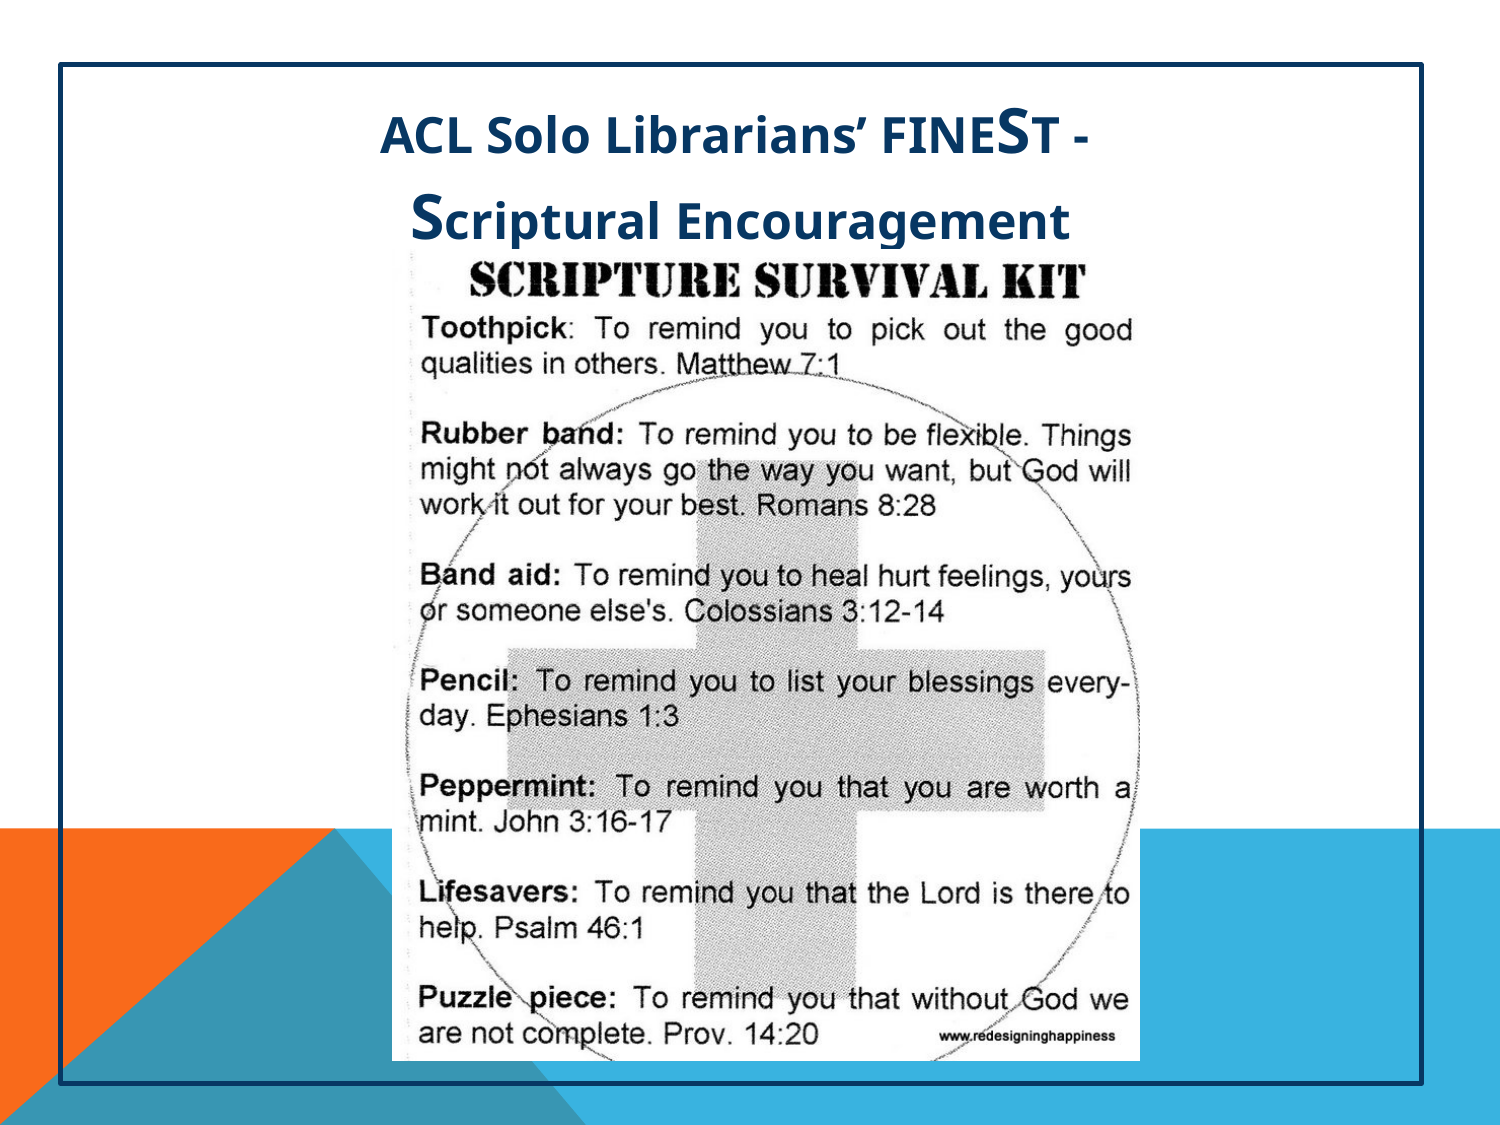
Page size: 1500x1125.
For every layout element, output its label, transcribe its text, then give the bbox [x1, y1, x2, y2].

text_box ACL Solo Librarians’ FINEST - Scriptural Encouragement [60, 64, 1422, 1084]
picture [392, 249, 1141, 1061]
